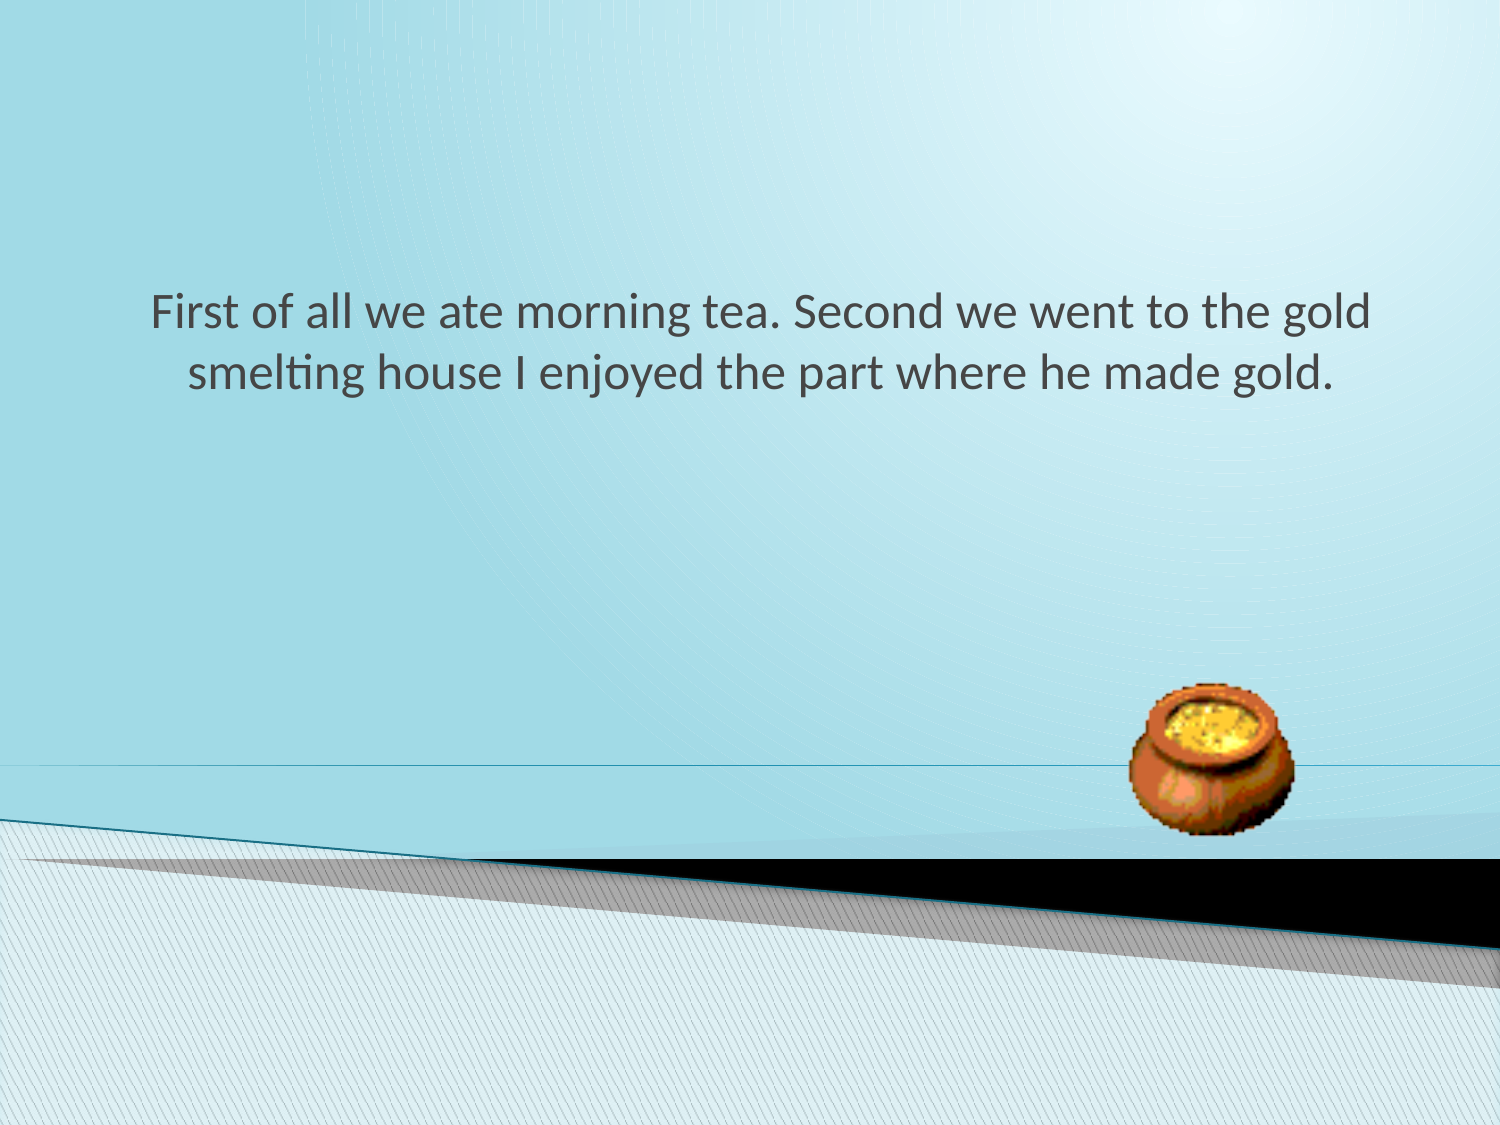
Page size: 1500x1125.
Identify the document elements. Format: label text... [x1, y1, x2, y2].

picture [1113, 644, 1313, 844]
subtitle First of all we ate morning tea. Second we went to the gold smelting house I enjoyed the part where he made gold. [128, 269, 1404, 467]
